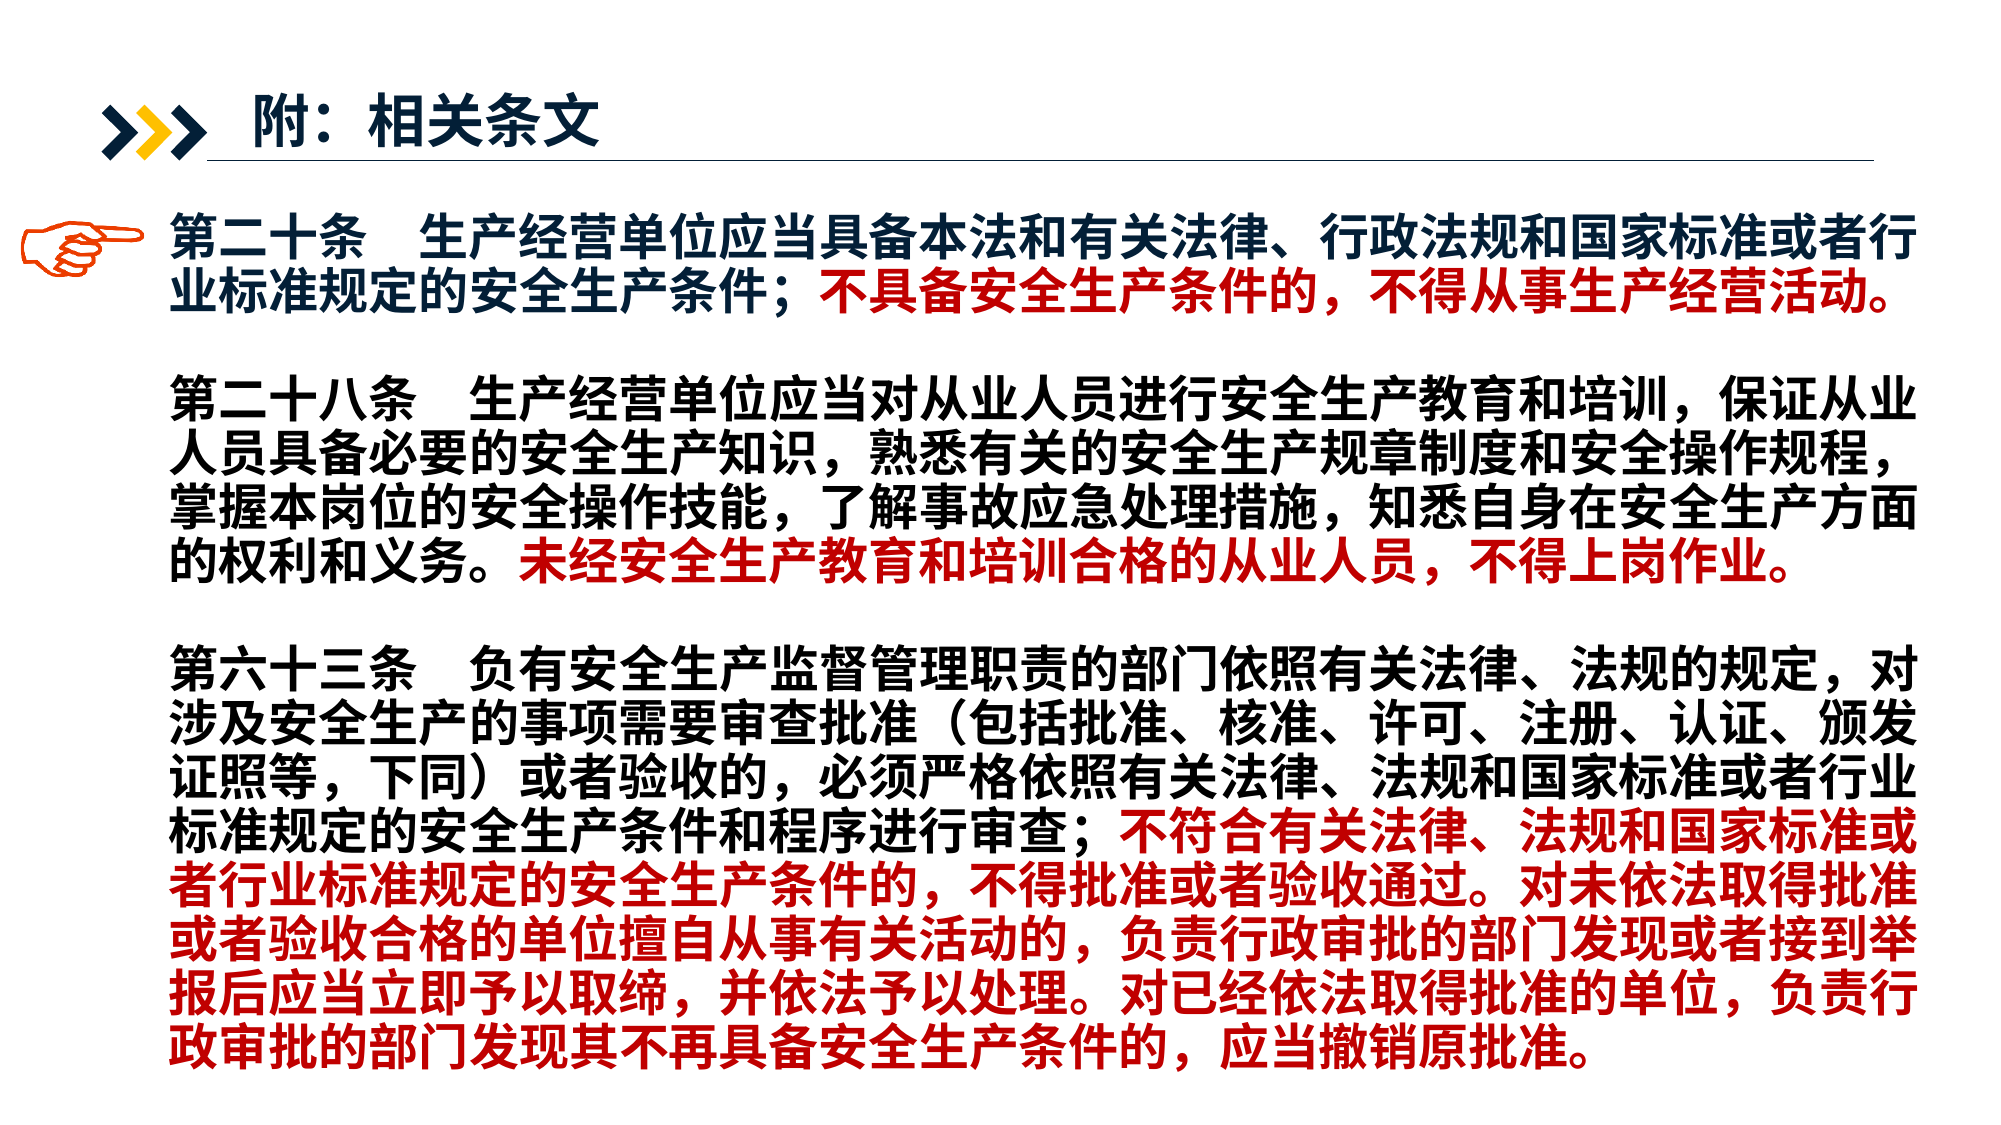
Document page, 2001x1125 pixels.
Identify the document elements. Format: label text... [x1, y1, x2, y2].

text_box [101, 104, 1875, 161]
picture [2, 204, 155, 303]
text_box 第二十条 生产经营单位应当具备本法和有关法律、行政法规和国家标准或者行业标准规定的安全生产条件；不具备安全生产条件的，不得从事生产经营活动。 第二十八条 生产经营单位应当对从业人员进行安全生产教育和培训，保证从业人员具备必要的安全生产知识，熟悉有关的安全生产规章制度和安全操作规程，掌握本岗位的安全操作技能，了解事故应急处理措施，知悉自身在安全生产方面的权利和义务。未经安全生产教育和培训合格的从业人员，不得上岗作业。 第六十三条 负有安全生产监督管理职责的部门依照有关法律、法规的规定，对涉及安全生产的事项需要审查批准（包括批准、核准、许可、注册、认证、颁发证照等，下同）或者验收的，必须严格依照有关法律、法规和国家标准或者行业标准规定的安全生产条件和程序进行审查；不符合有关法律、法规和国家标准或者行业标准规定的安全生产条件的，不得批准或者验收通过。对未依法取得批准或者验收合格的单位擅自从事有关活动的，负责行政审批的部门发现或者接到举报后应当立即予以取缔，并依法予以处理。对已经依法取得批准的单位，负责行政审批的部门发现其不再具备安全生产条件的，应当撤销原批准。 [154, 204, 1956, 1084]
text_box 附：相关条文 [239, 78, 1163, 104]
